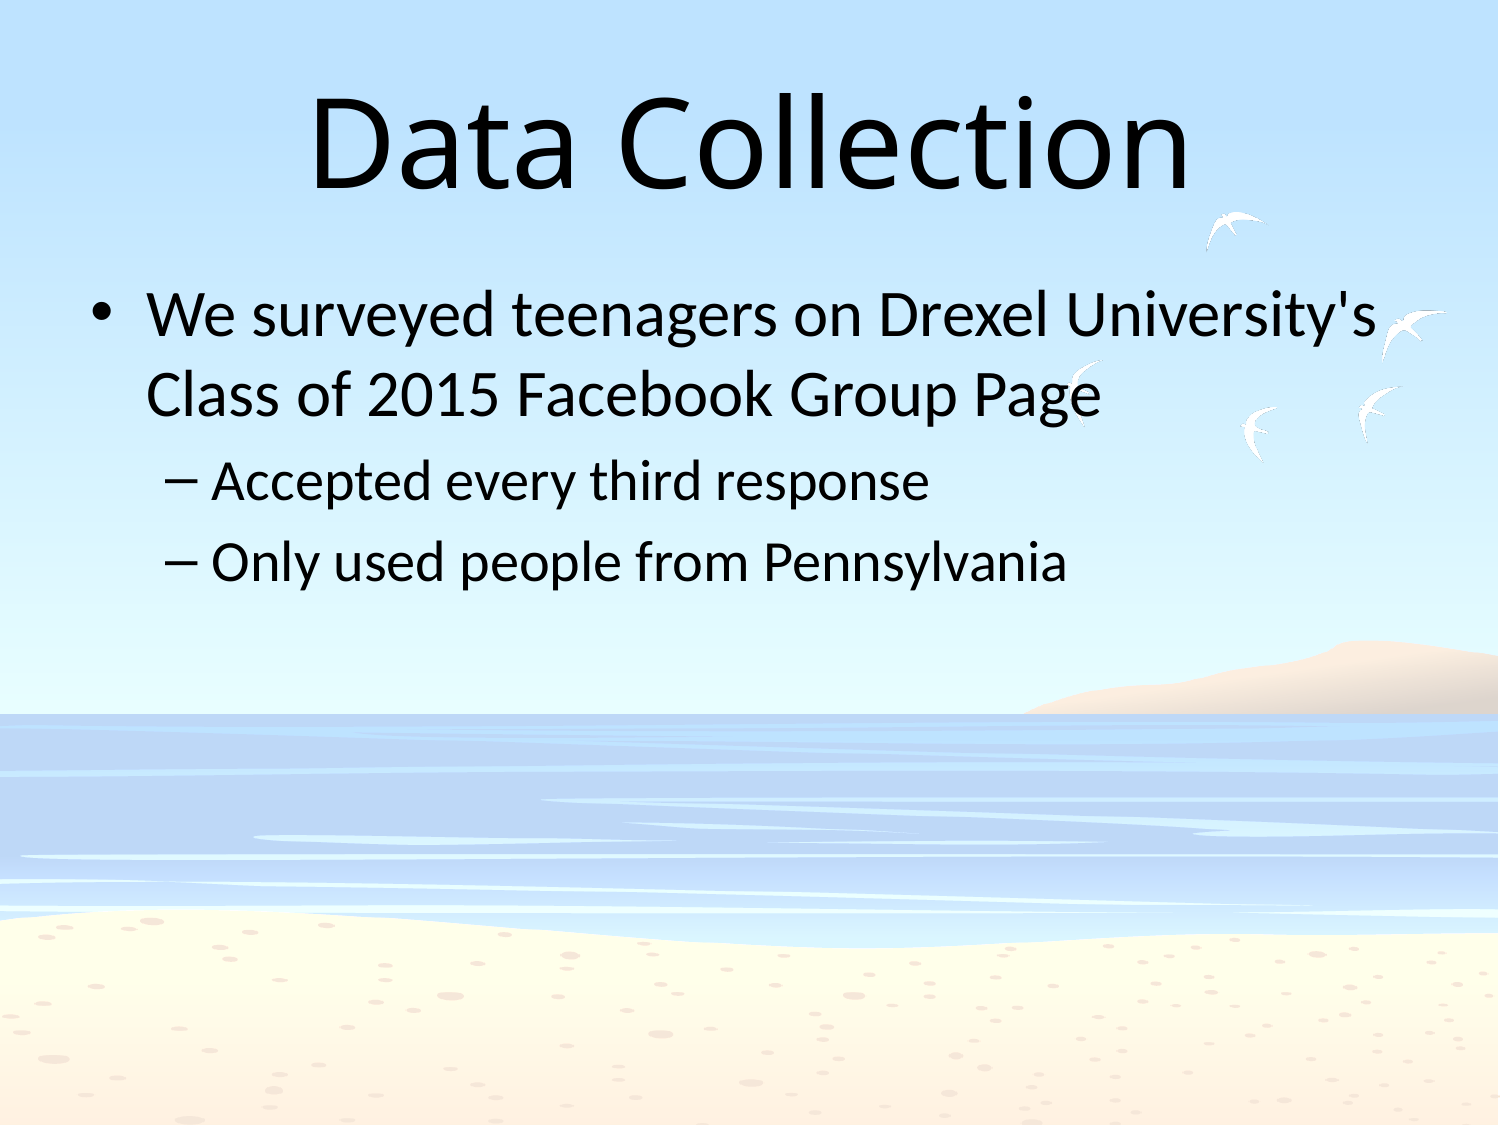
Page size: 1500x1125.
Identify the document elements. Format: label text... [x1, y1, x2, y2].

list We surveyed teenagers on Drexel University's Class of 2015 Facebook Group Page Accepted every third response Only used people from Pennsylvania [74, 262, 1426, 1006]
picture [1066, 212, 1447, 463]
title Data Collection [74, 44, 1426, 233]
